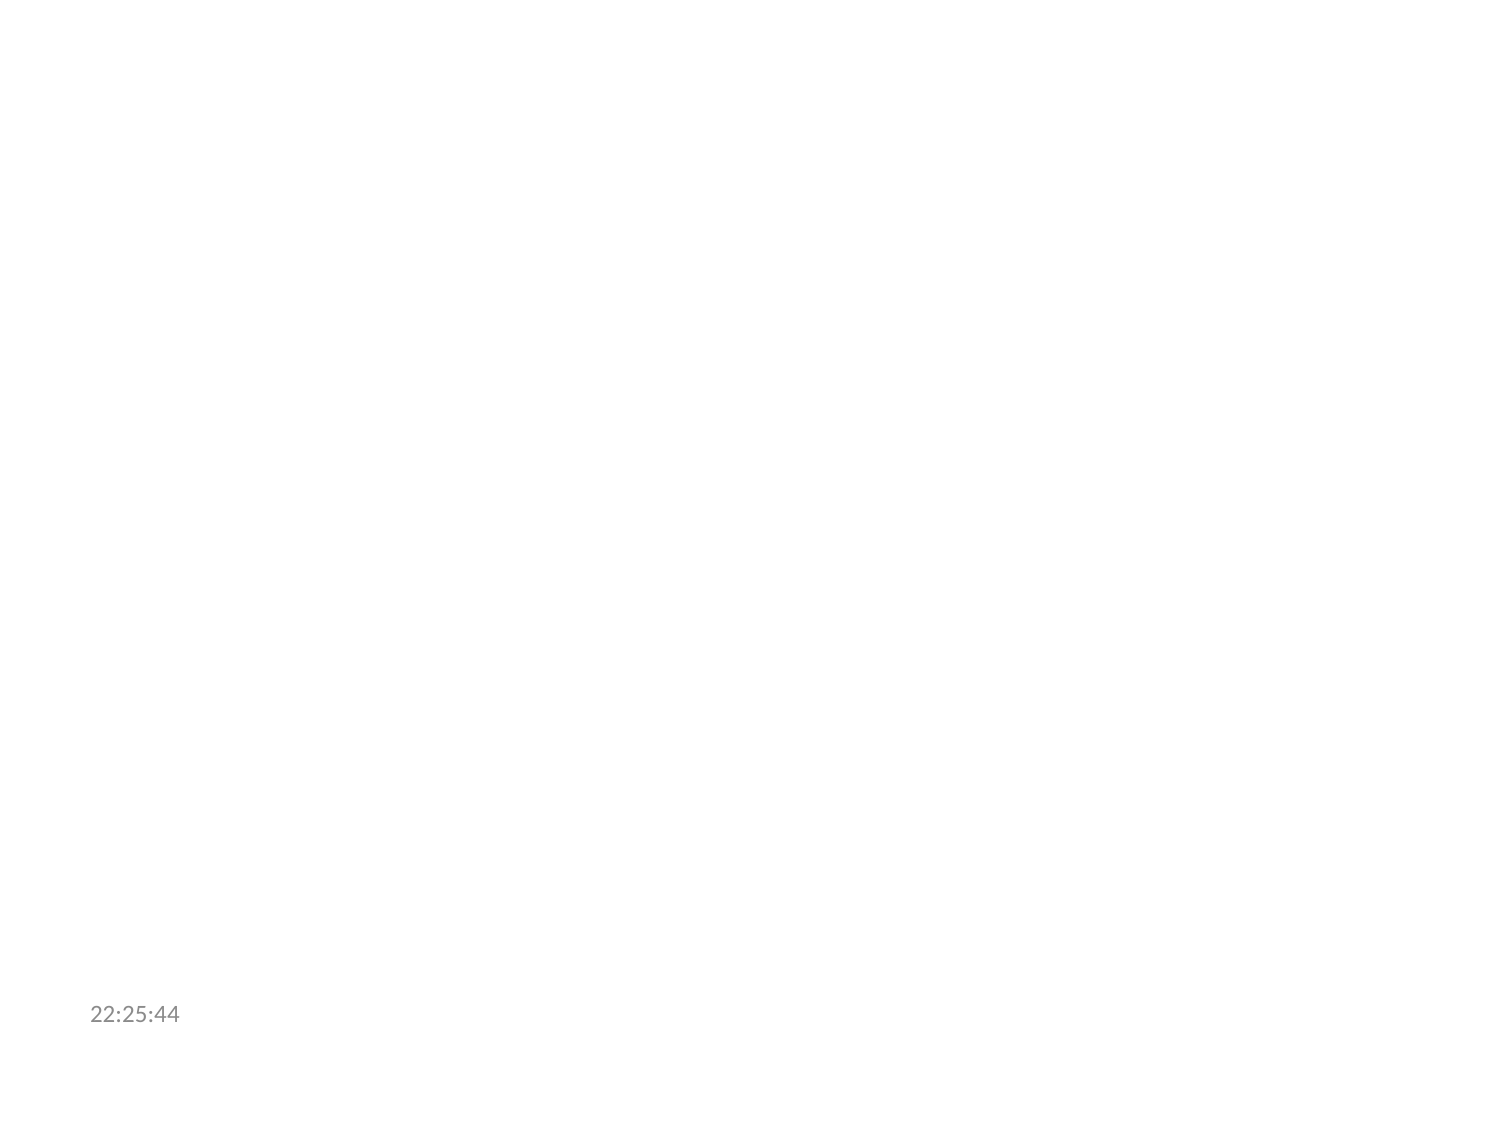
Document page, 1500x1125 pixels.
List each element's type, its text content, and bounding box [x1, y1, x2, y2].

text_box 15:35:09 [75, 982, 425, 1043]
